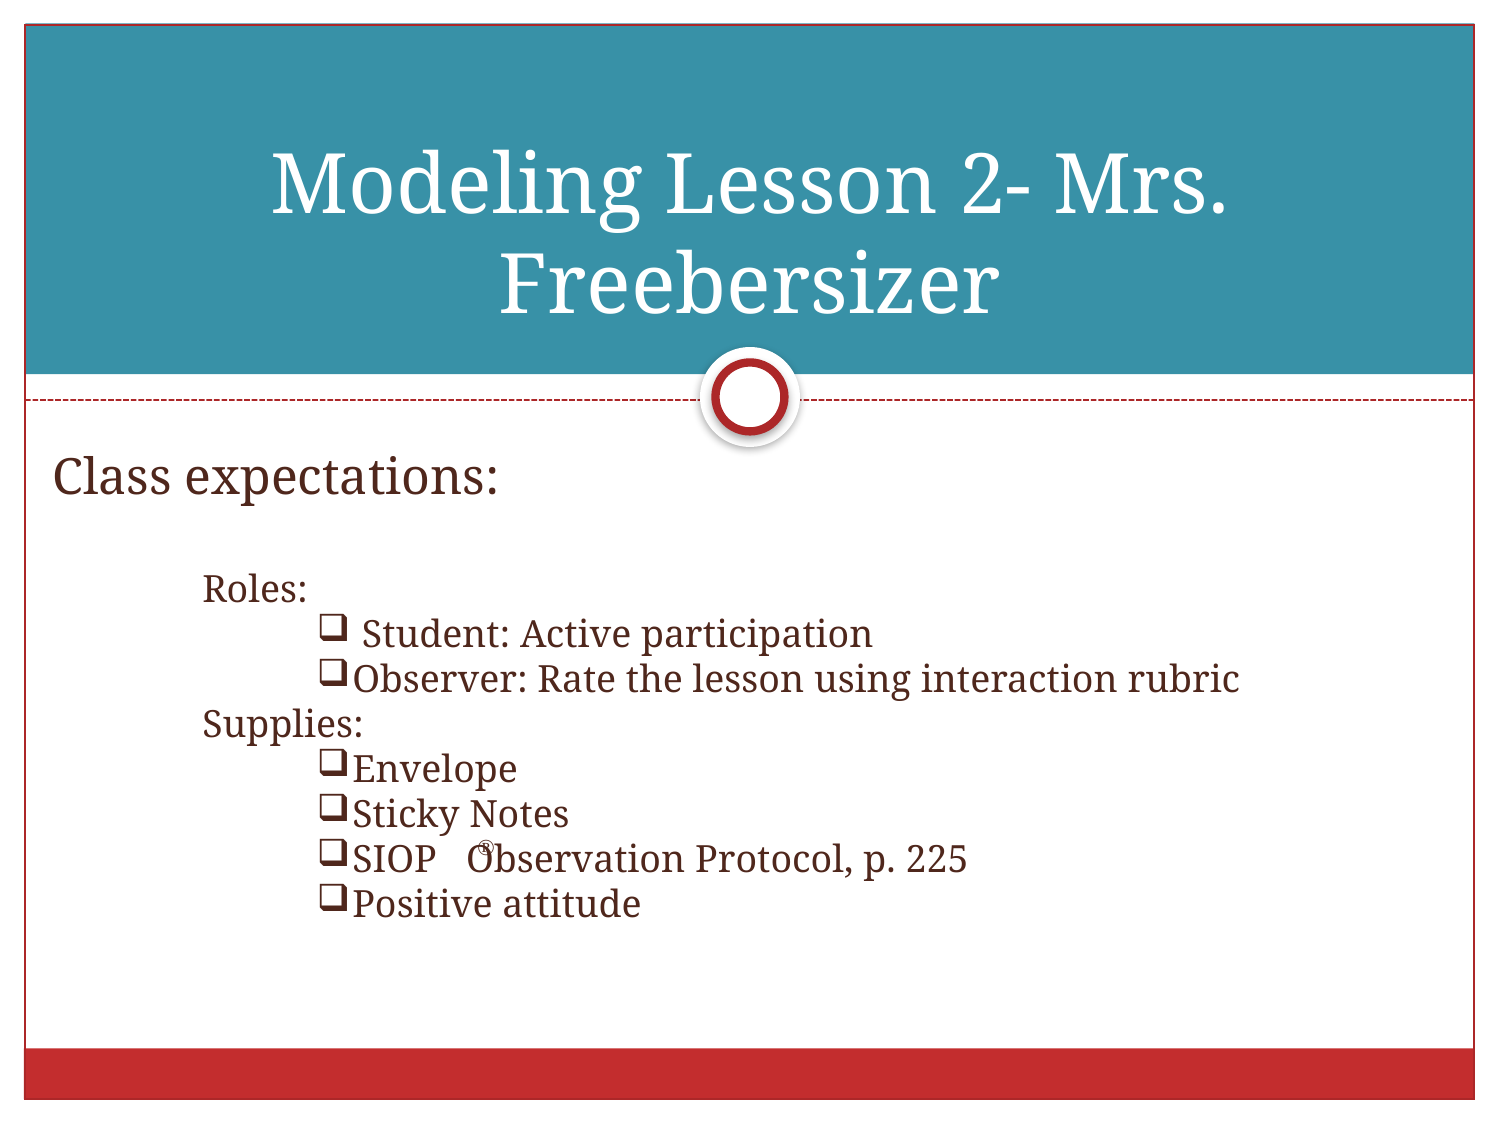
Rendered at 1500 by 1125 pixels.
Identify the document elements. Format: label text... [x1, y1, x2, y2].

text_box Class expectations: Roles: Student: Active participation Observer: Rate the lesson using interaction rubric Supplies: Envelope Sticky Notes SIOP Observation Protocol, p. 225 Positive attitude [37, 437, 1463, 1023]
text_box ® [462, 825, 500, 868]
title Modeling Lesson 2- Mrs. Freebersizer [24, 87, 1475, 338]
